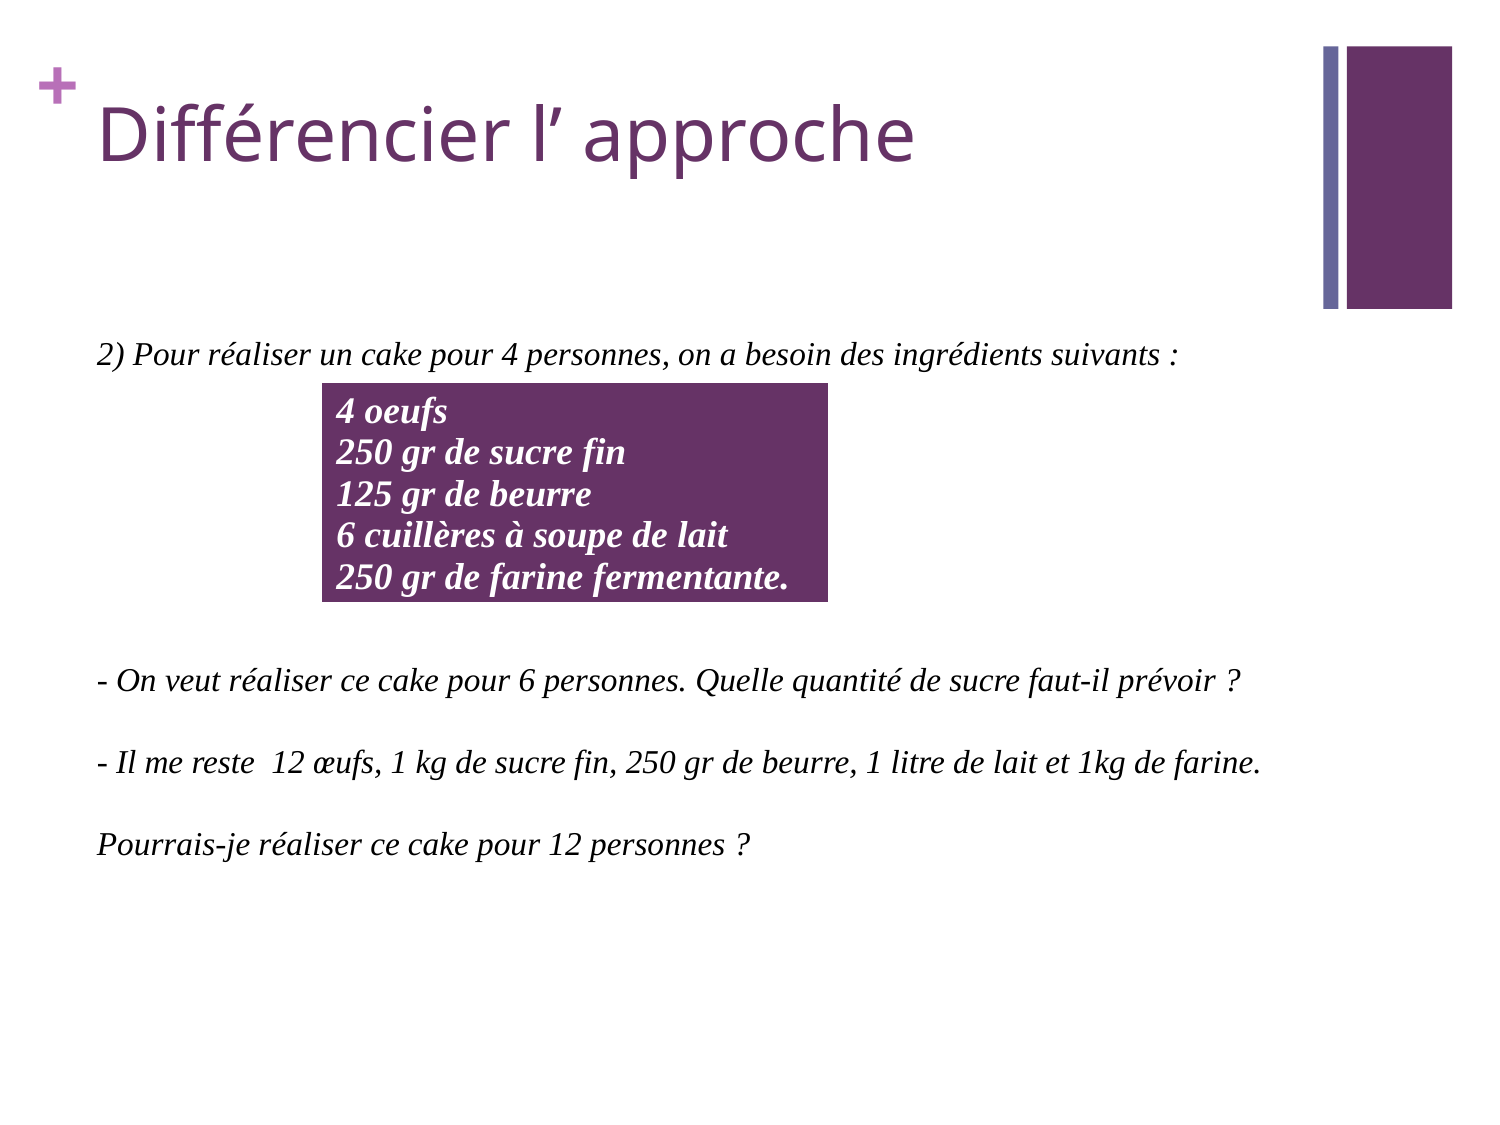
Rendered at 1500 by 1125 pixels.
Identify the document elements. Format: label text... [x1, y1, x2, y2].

list 2) Pour réaliser un cake pour 4 personnes, on a besoin des ingrédients suivants : - On veut réaliser ce cake pour 6 personnes. Quelle quantité de sucre faut-il prévoir ? - Il me reste 12 œufs, 1 kg de sucre fin, 250 gr de beurre, 1 litre de lait et 1kg de farine. Pourrais-je réaliser ce cake pour 12 personnes ? [81, 324, 1322, 1005]
table_header 4 oeufs 250 gr de sucre fin 125 gr de beurre 6 cuillères à soupe de lait 250 gr de farine fermentante. [322, 383, 828, 602]
title Différencier l’ approche [81, 79, 1322, 263]
